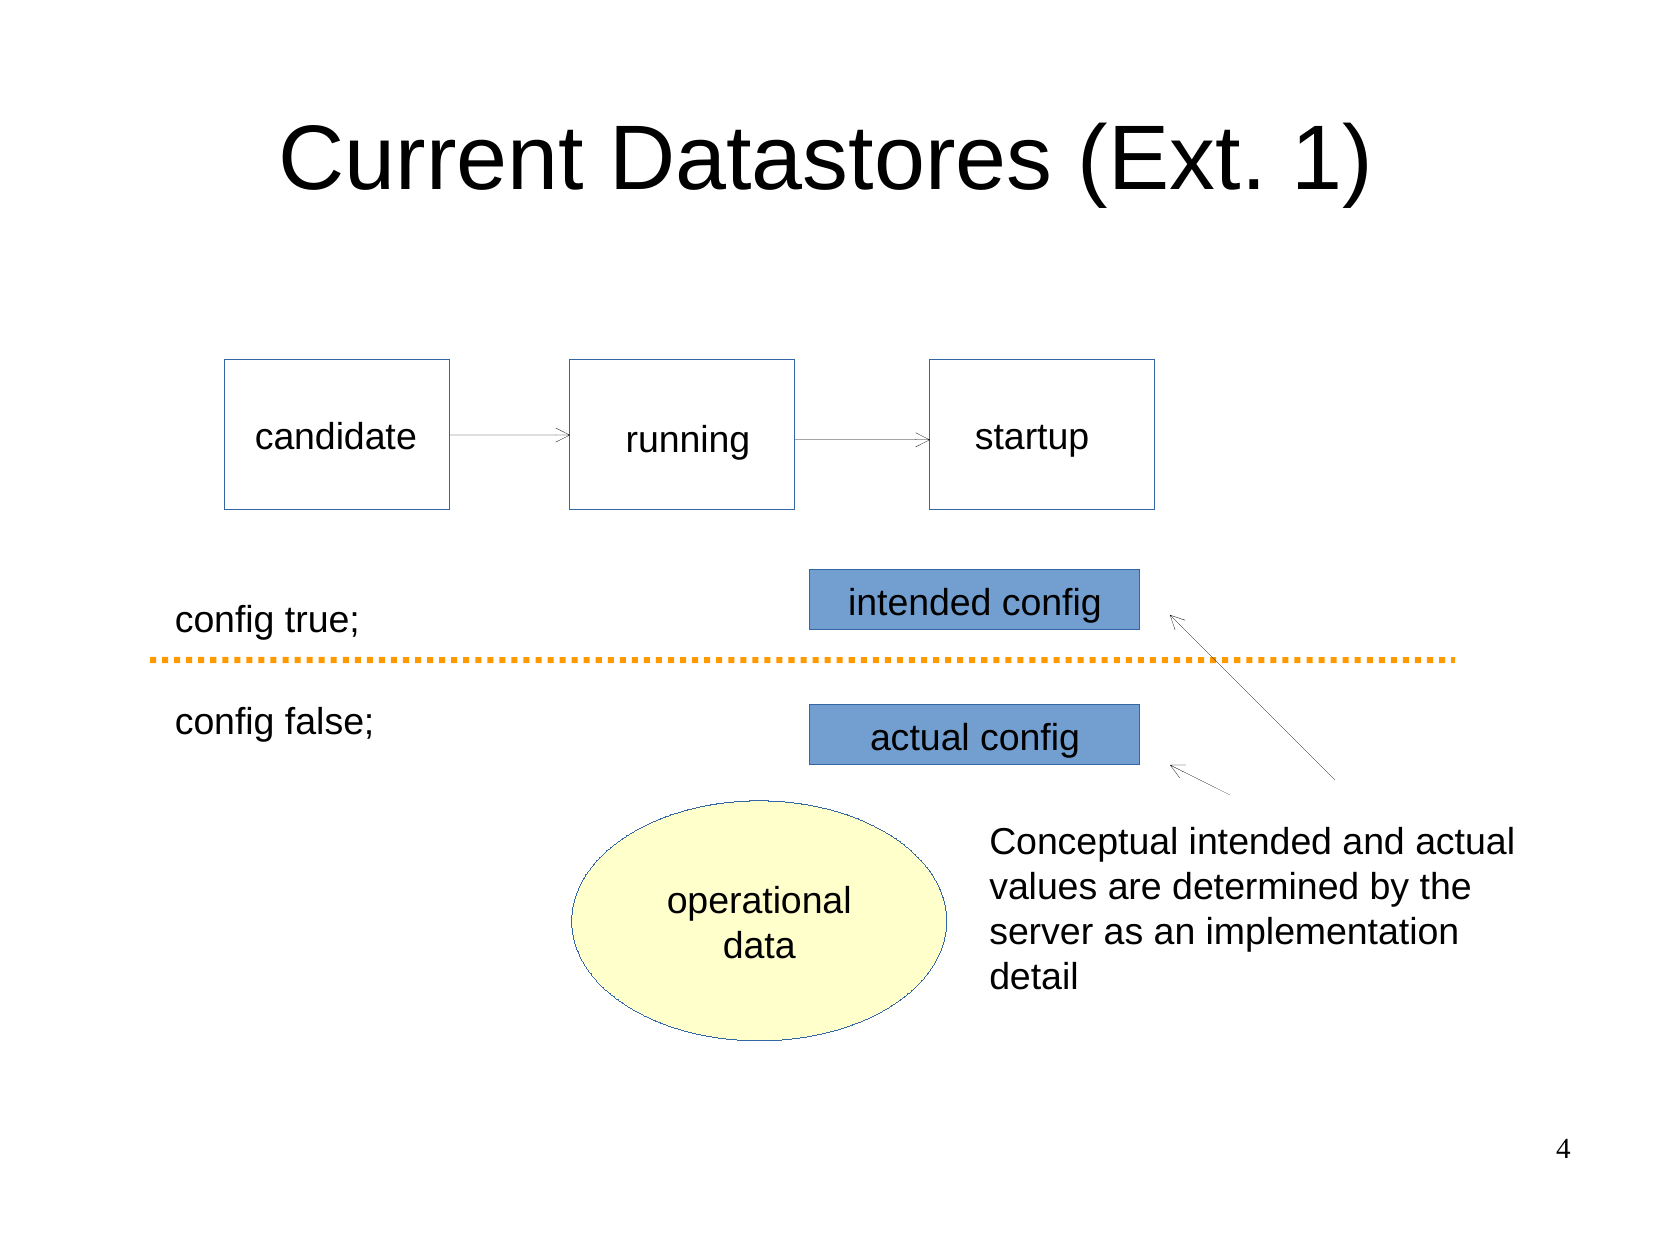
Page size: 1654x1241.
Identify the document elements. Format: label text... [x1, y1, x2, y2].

slide_number 4 [1185, 1129, 1571, 1216]
text_box config false; [160, 689, 390, 750]
text_box candidate [240, 404, 432, 465]
text_box Conceptual intended and actual values are determined by the server as an implementation detail [974, 809, 1530, 1005]
text_box [929, 359, 1155, 510]
title Current Datastores (Ext. 1) [82, 49, 1571, 257]
text_box startup [960, 404, 1105, 465]
text_box [1170, 615, 1336, 781]
text_box [224, 359, 450, 510]
text_box operational data [571, 800, 947, 1041]
text_box [1170, 764, 1231, 796]
text_box [449, 427, 571, 443]
text_box intended config [809, 569, 1140, 630]
text_box config true; [160, 588, 375, 648]
text_box actual config [809, 704, 1140, 765]
text_box [569, 359, 795, 510]
text_box running [610, 408, 765, 468]
